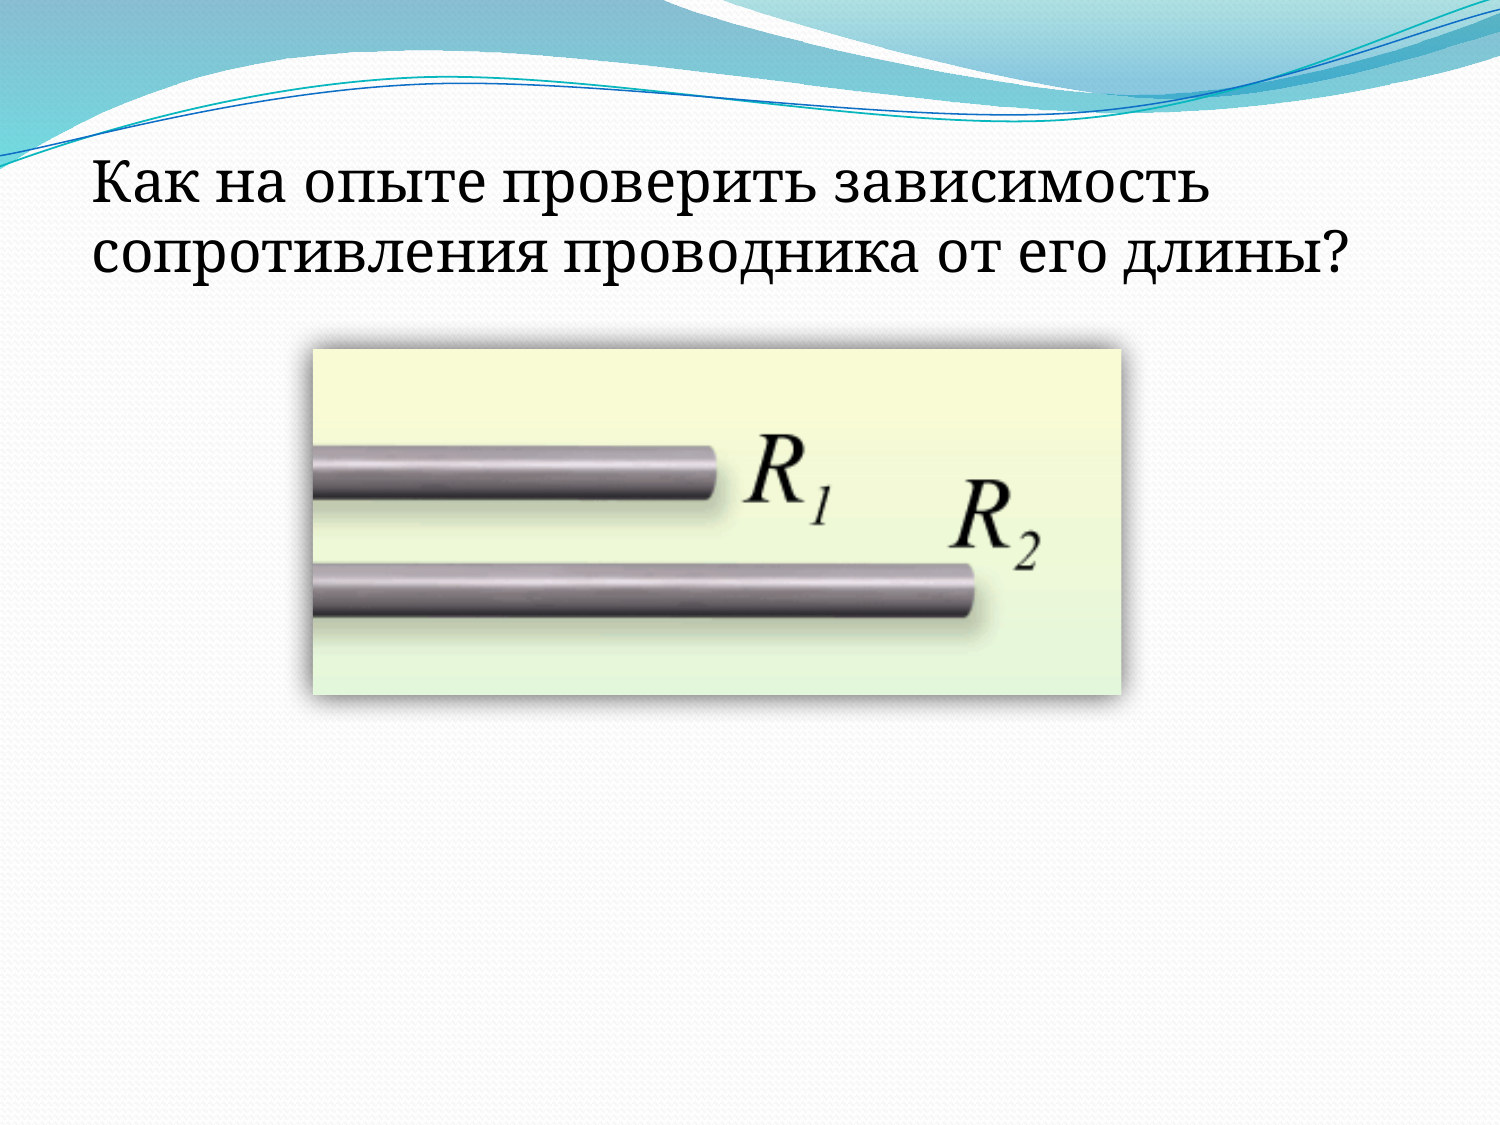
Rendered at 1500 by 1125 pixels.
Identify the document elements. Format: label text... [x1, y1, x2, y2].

text_box Как на опыте проверить зависимость сопротивления проводника от его длины? [76, 137, 1424, 292]
picture [312, 349, 1122, 696]
